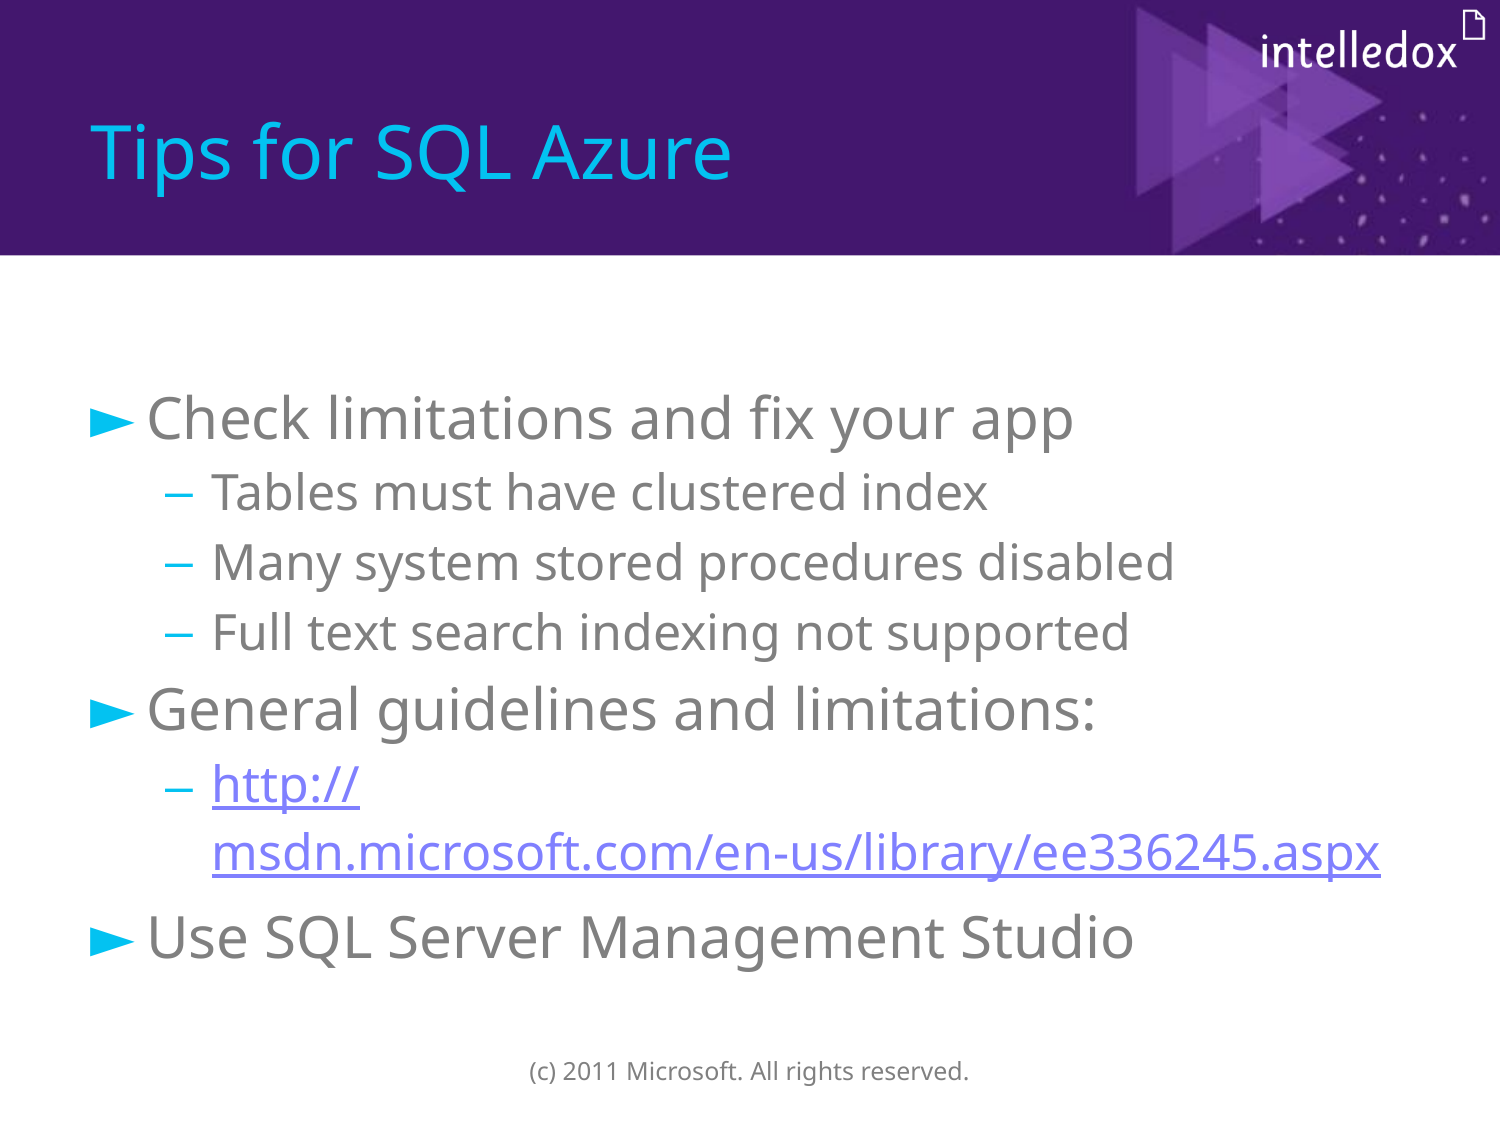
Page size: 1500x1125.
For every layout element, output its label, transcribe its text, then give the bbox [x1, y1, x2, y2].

title Tips for SQL Azure [75, 56, 1425, 244]
list Check limitations and fix your app Tables must have clustered index Many system stored procedures disabled Full text search indexing not supported General guidelines and limitations: http://msdn.microsoft.com/en-us/library/ee336245.aspx Use SQL Server Management Studio [75, 373, 1471, 1005]
footer (c) 2011 Microsoft. All rights reserved. [512, 1042, 988, 1103]
picture [0, 0, 1500, 255]
